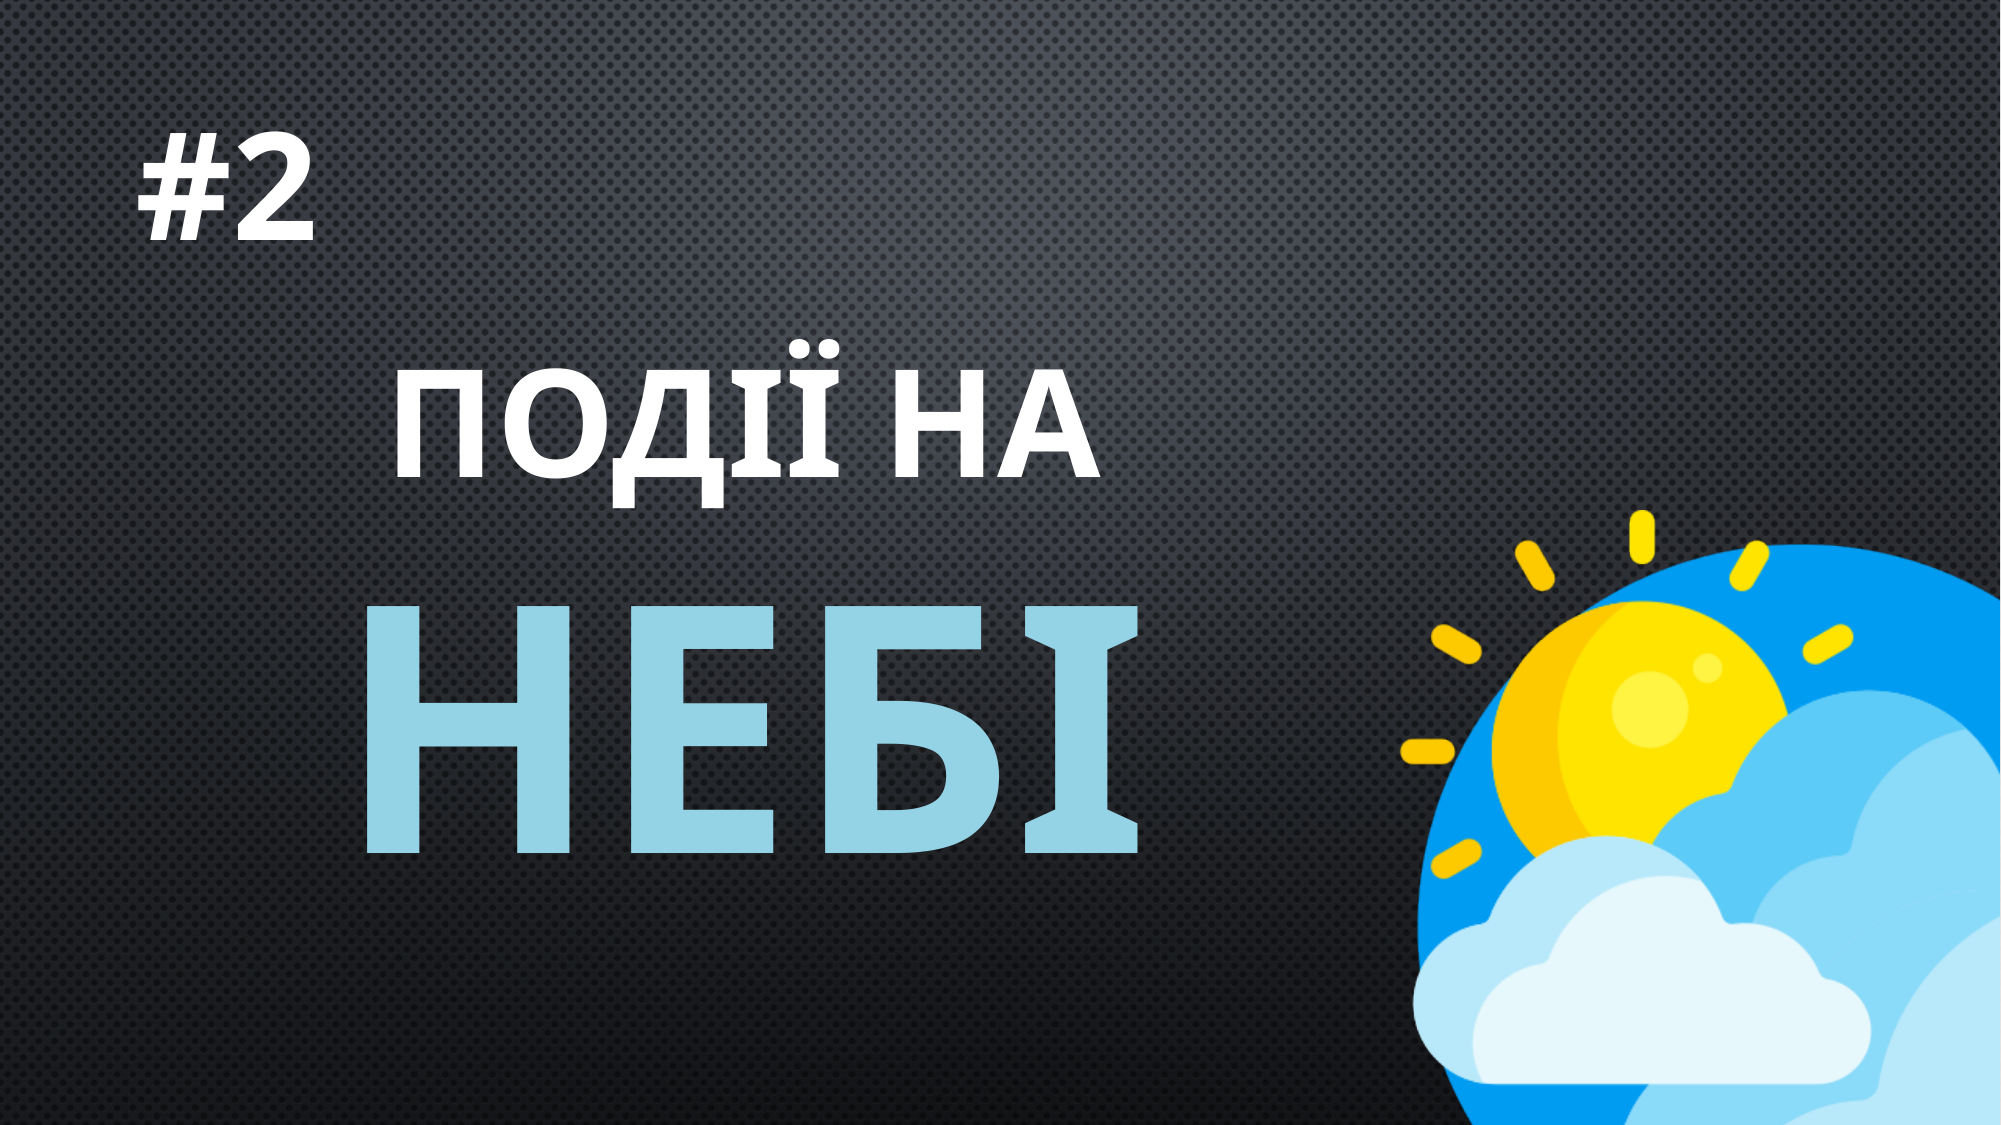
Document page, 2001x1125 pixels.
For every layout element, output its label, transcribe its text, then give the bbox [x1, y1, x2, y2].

picture [1392, 510, 2000, 1125]
text_box #2 [78, 83, 375, 283]
subtitle ПОДІЇ НА НЕБІ [31, 319, 1455, 985]
